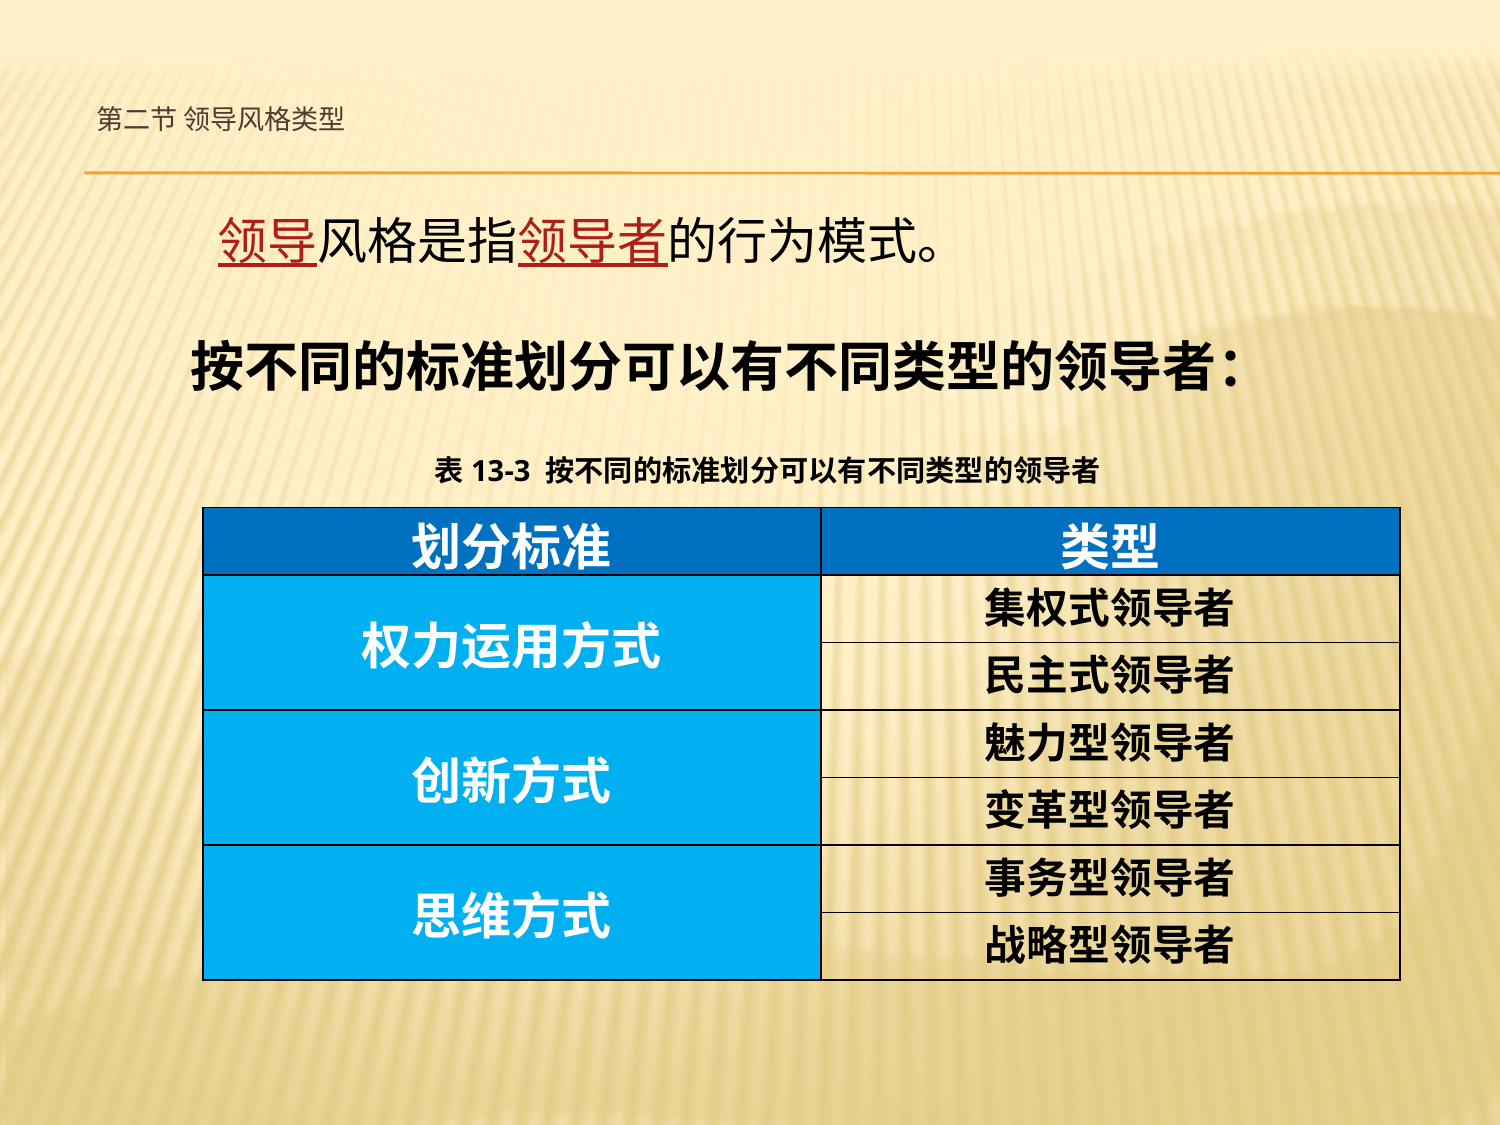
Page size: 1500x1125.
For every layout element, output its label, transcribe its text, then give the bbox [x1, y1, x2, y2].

text_box 按不同的标准划分可以有不同类型的领导者： [175, 280, 1372, 410]
table_cell 战略型领导者 [822, 913, 1399, 979]
table_cell 权力运用方式 [204, 576, 820, 709]
table_header 类型 [822, 508, 1399, 574]
text_box 表13-3 按不同的标准划分可以有不同类型的领导者 [420, 445, 1254, 495]
title 第二节 领导风格类型 [82, 70, 1432, 143]
text_box 领导风格是指领导者的行为模式。 [202, 202, 1037, 280]
table_cell 思维方式 [204, 846, 820, 979]
table_cell 变革型领导者 [822, 778, 1399, 844]
table_cell 魅力型领导者 [822, 711, 1399, 777]
table_cell 创新方式 [204, 711, 820, 844]
table_cell 事务型领导者 [822, 846, 1399, 912]
table_cell 民主式领导者 [822, 643, 1399, 709]
table_header 划分标准 [204, 508, 820, 574]
table_cell 集权式领导者 [822, 576, 1399, 642]
